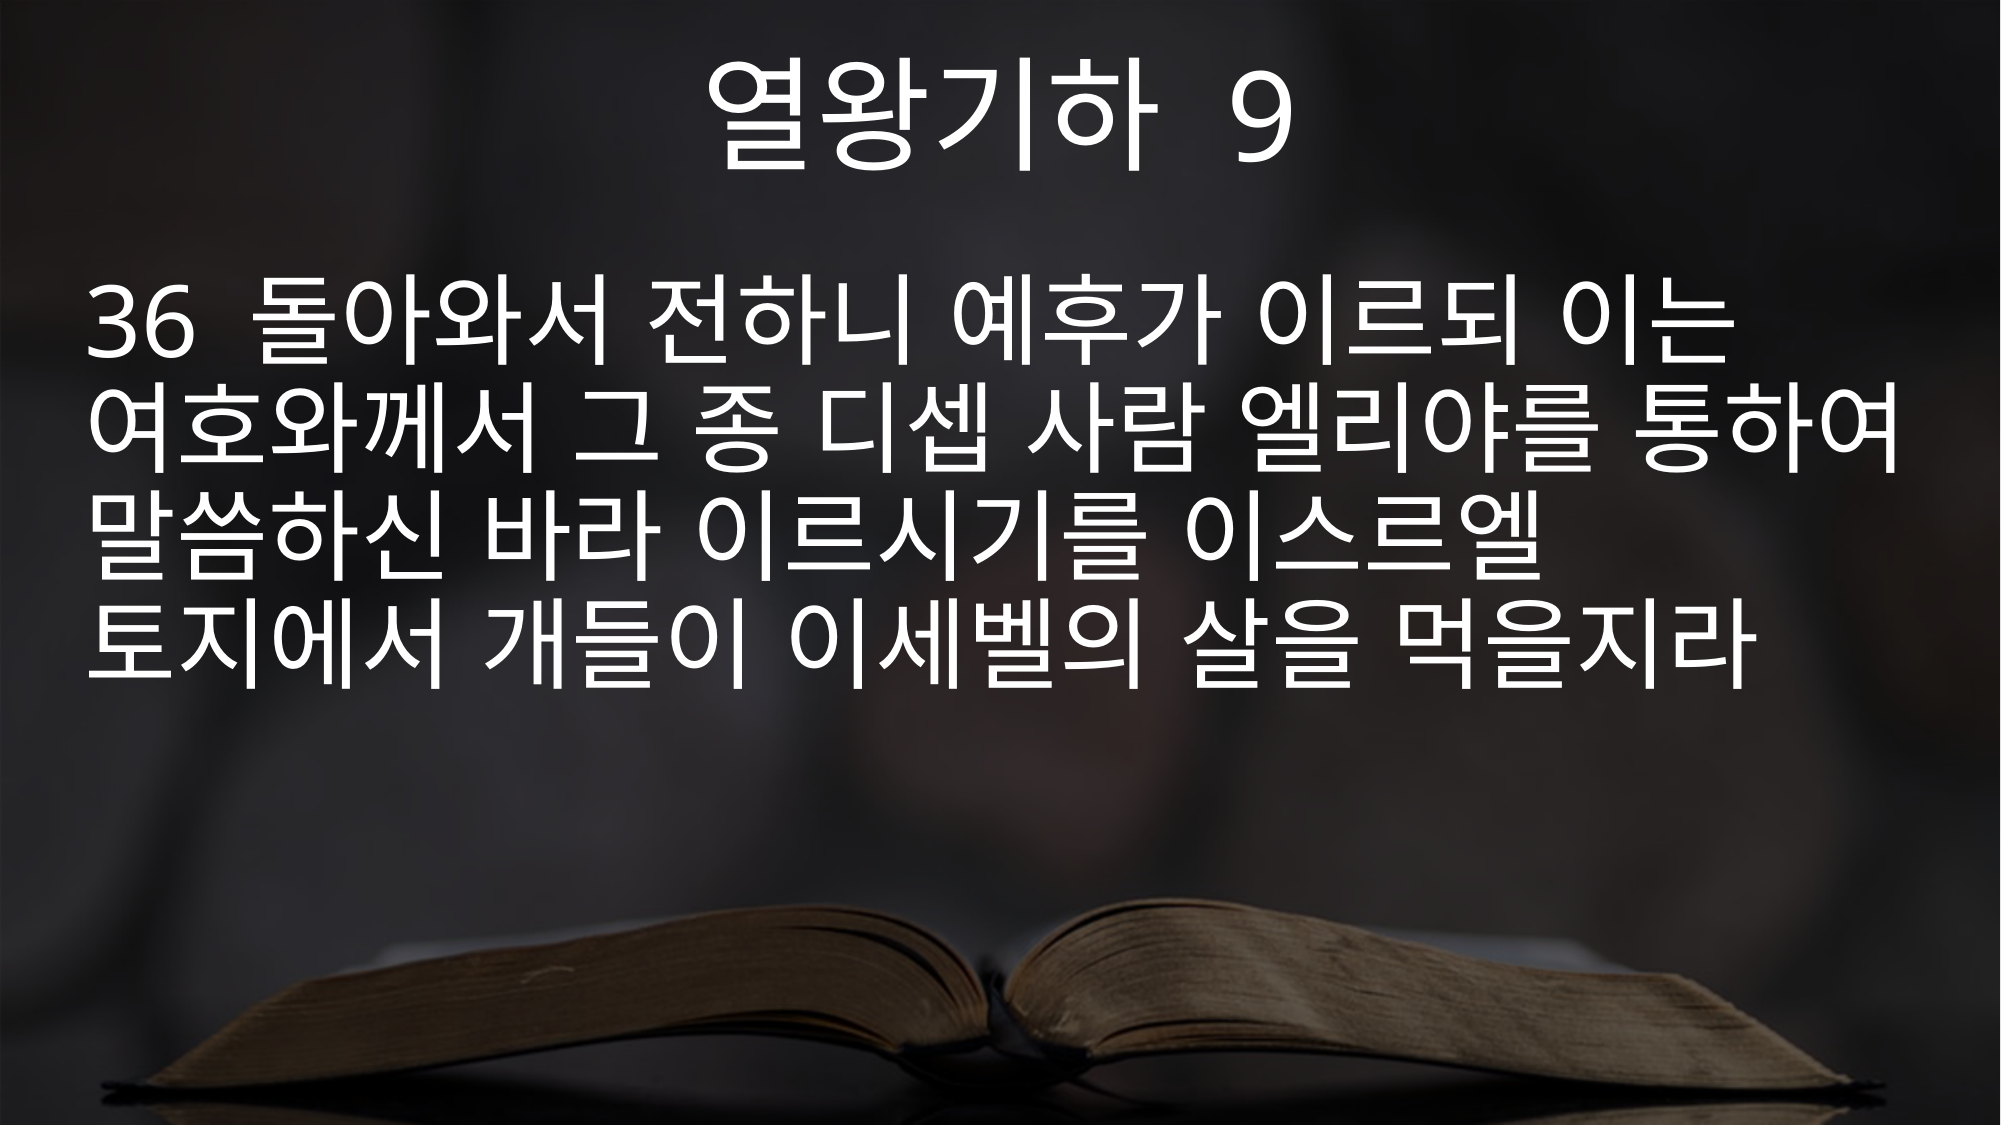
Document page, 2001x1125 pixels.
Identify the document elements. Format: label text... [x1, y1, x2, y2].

footer 열왕기하 9 [0, 32, 2000, 192]
picture [0, 0, 2001, 1125]
list 36 돌아와서 전하니 예후가 이르되 이는 여호와께서 그 종 디셉 사람 엘리야를 통하여 말씀하신 바라 이르시기를 이스르엘 토지에서 개들이 이세벨의 살을 먹을지라 [69, 263, 1953, 423]
